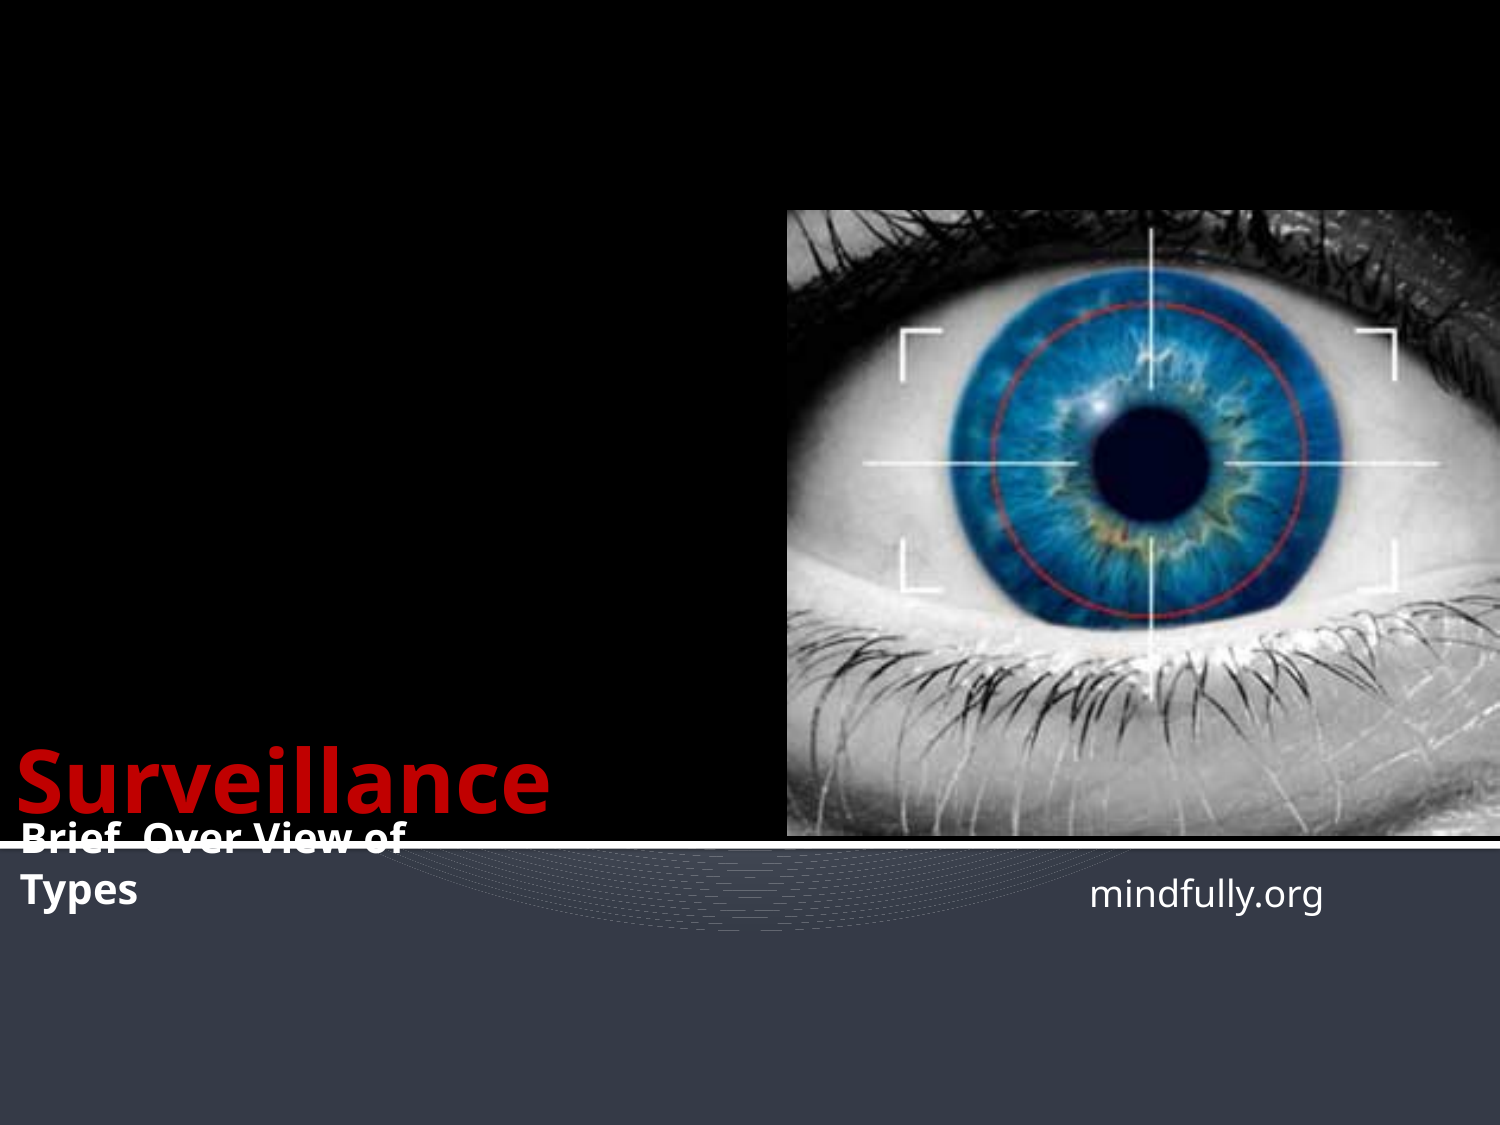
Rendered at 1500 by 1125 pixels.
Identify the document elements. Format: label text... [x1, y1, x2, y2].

text_box mindfully.org [1074, 862, 1340, 923]
subtitle Brief Over View of Types [0, 849, 550, 913]
picture [787, 210, 1500, 836]
title Surveillance [0, 725, 563, 837]
